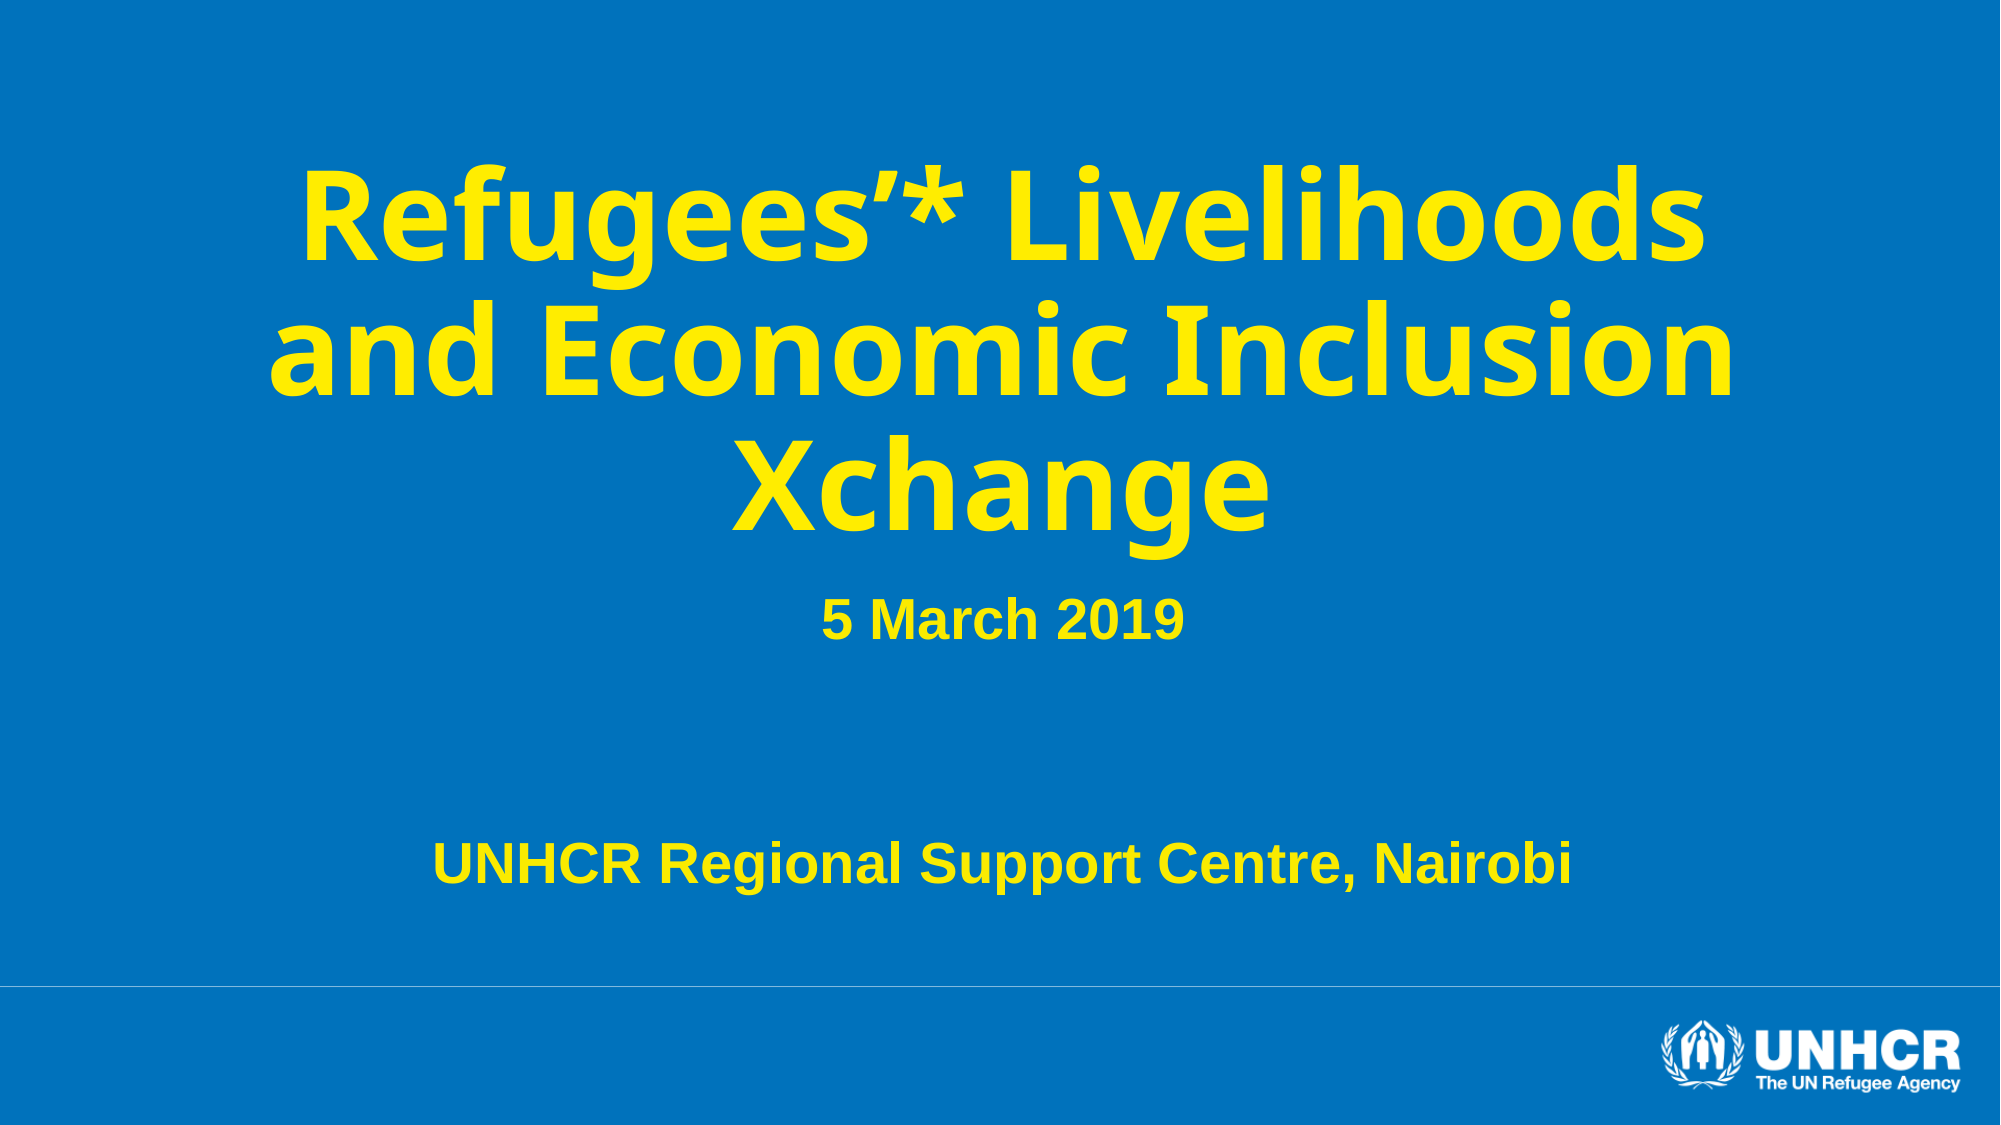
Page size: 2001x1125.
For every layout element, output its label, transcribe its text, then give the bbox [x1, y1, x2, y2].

title Refugees’* Livelihoods and Economic Inclusion Xchange [39, 59, 1967, 558]
subtitle 5 March 2019 UNHCR Regional Support Centre, Nairobi [39, 581, 1967, 898]
picture [0, 986, 2000, 1125]
